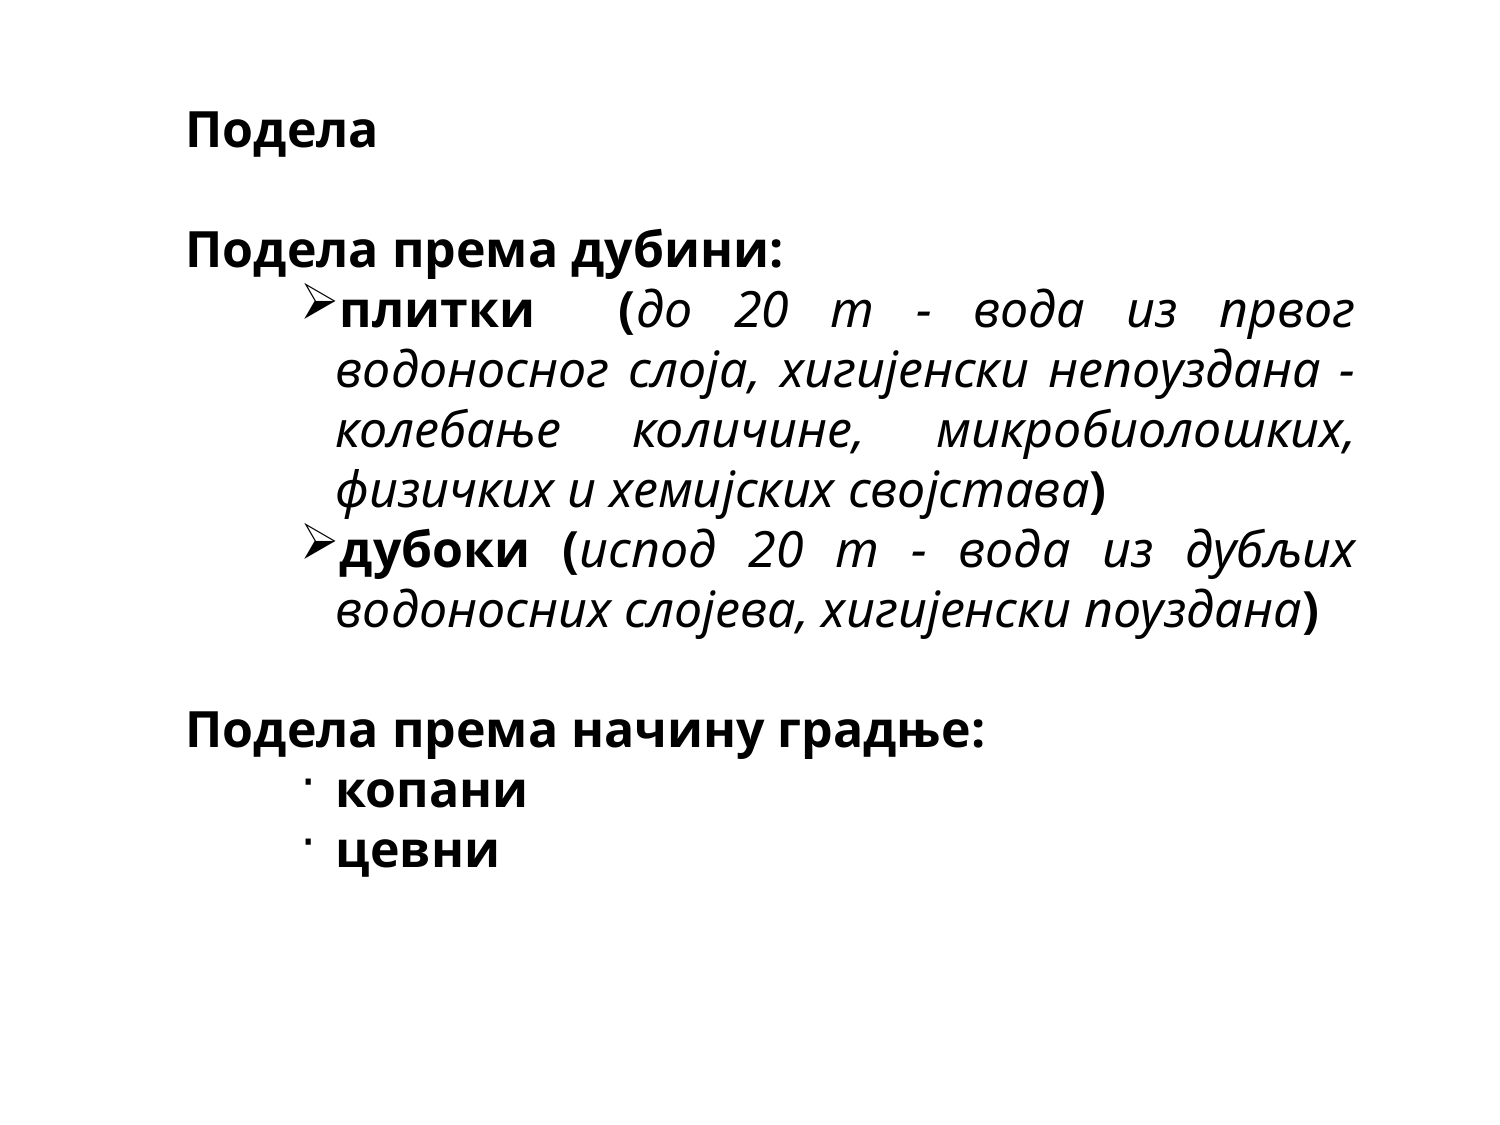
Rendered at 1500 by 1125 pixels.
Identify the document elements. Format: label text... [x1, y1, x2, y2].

text_box Подела Подела према дубини: плитки (до 20 m - вода из првог водоносног слоја, хигијенски непоуздана - колебање количине, микробиолошких, физичких и хемијских својстава) дубоки (испод 20 m - вода из дубљих водоносних слојева, хигијенски поуздана) Подела према начину градње: копани цевни [171, 90, 1371, 970]
